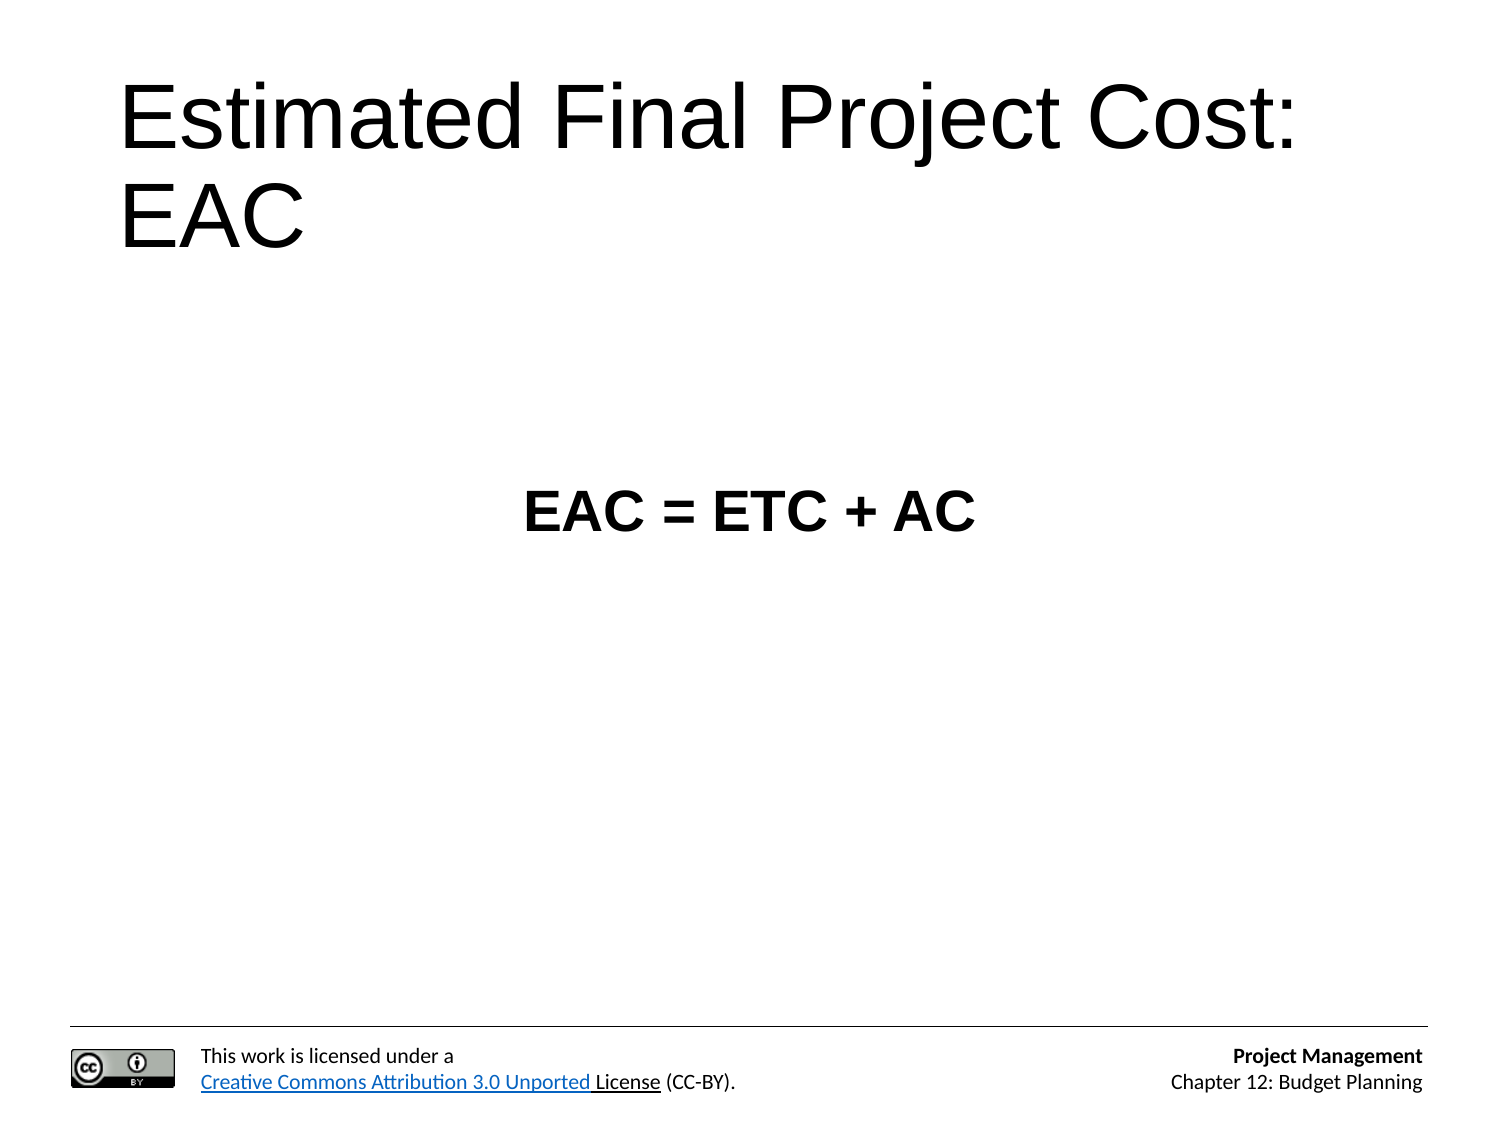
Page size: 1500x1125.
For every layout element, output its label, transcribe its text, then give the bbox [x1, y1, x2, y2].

picture [71, 1049, 175, 1088]
list EAC = ETC + AC [103, 299, 1397, 1014]
title Estimated Final Project Cost: EAC [103, 59, 1397, 278]
